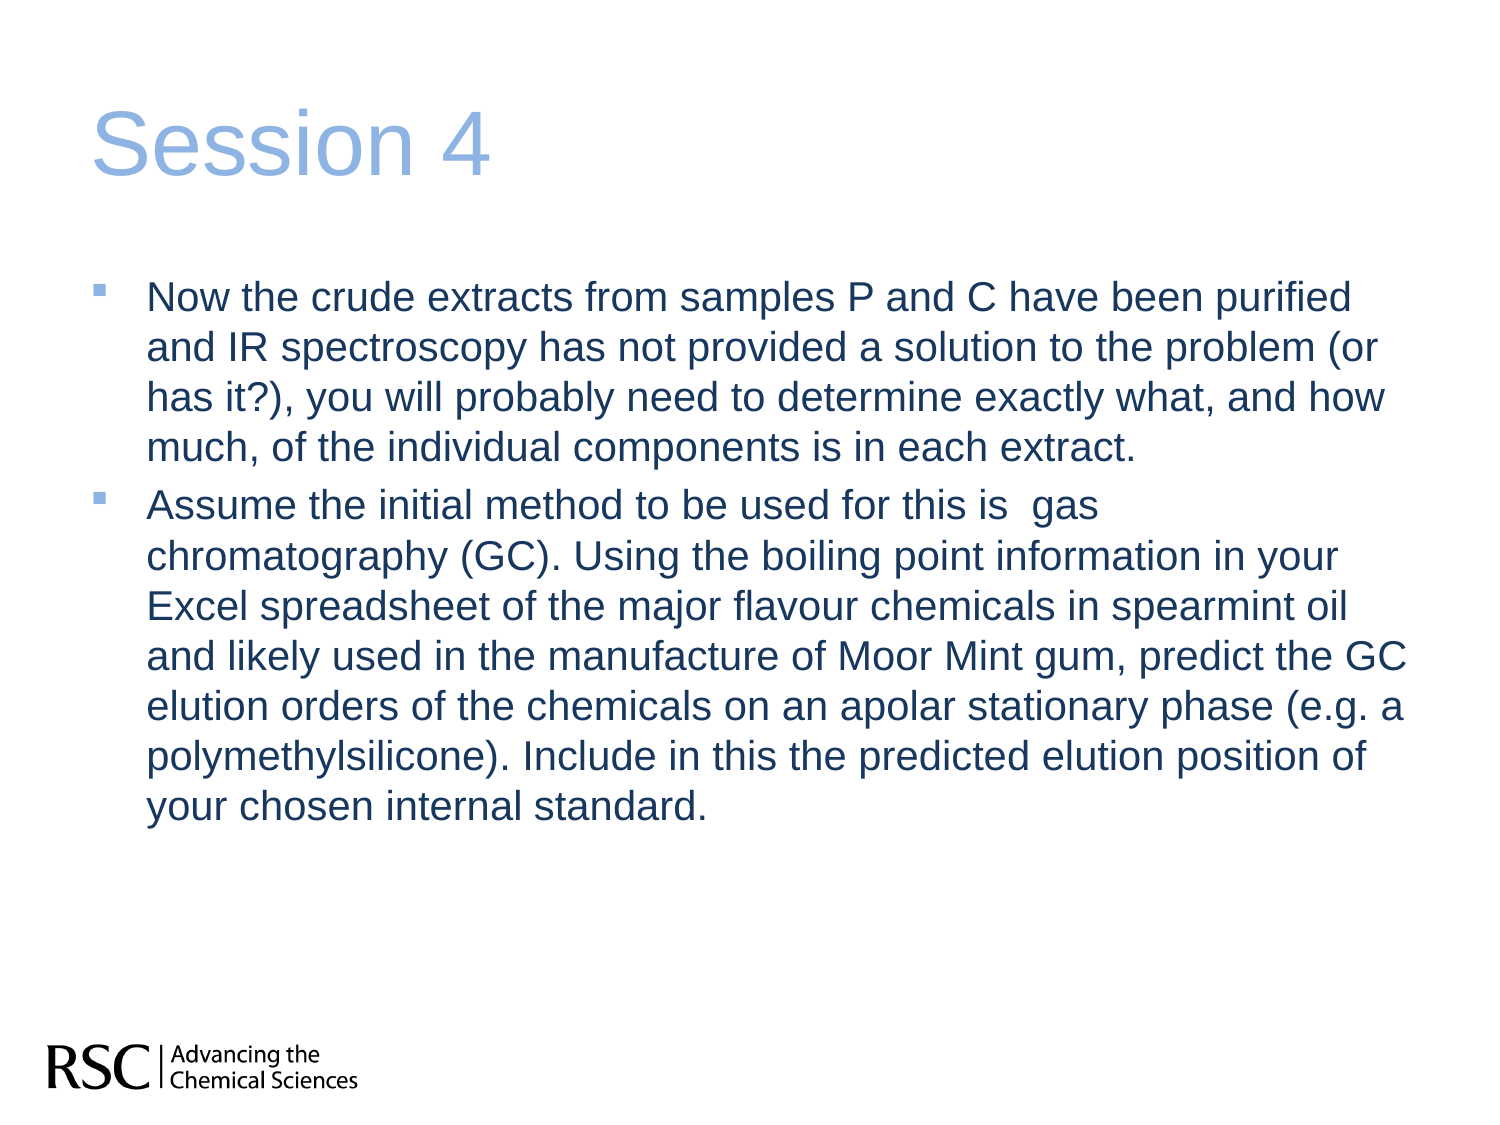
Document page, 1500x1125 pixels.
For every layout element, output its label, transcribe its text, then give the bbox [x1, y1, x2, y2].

list Now the crude extracts from samples P and C have been purified and IR spectroscopy has not provided a solution to the problem (or has it?), you will probably need to determine exactly what, and how much, of the individual components is in each extract. Assume the initial method to be used for this is gas chromatography (GC). Using the boiling point information in your Excel spreadsheet of the major flavour chemicals in spearmint oil and likely used in the manufacture of Moor Mint gum, predict the GC elution orders of the chemicals on an apolar stationary phase (e.g. a polymethylsilicone). Include in this the predicted elution position of your chosen internal standard. [75, 262, 1425, 1005]
title Session 4 [75, 45, 1425, 233]
